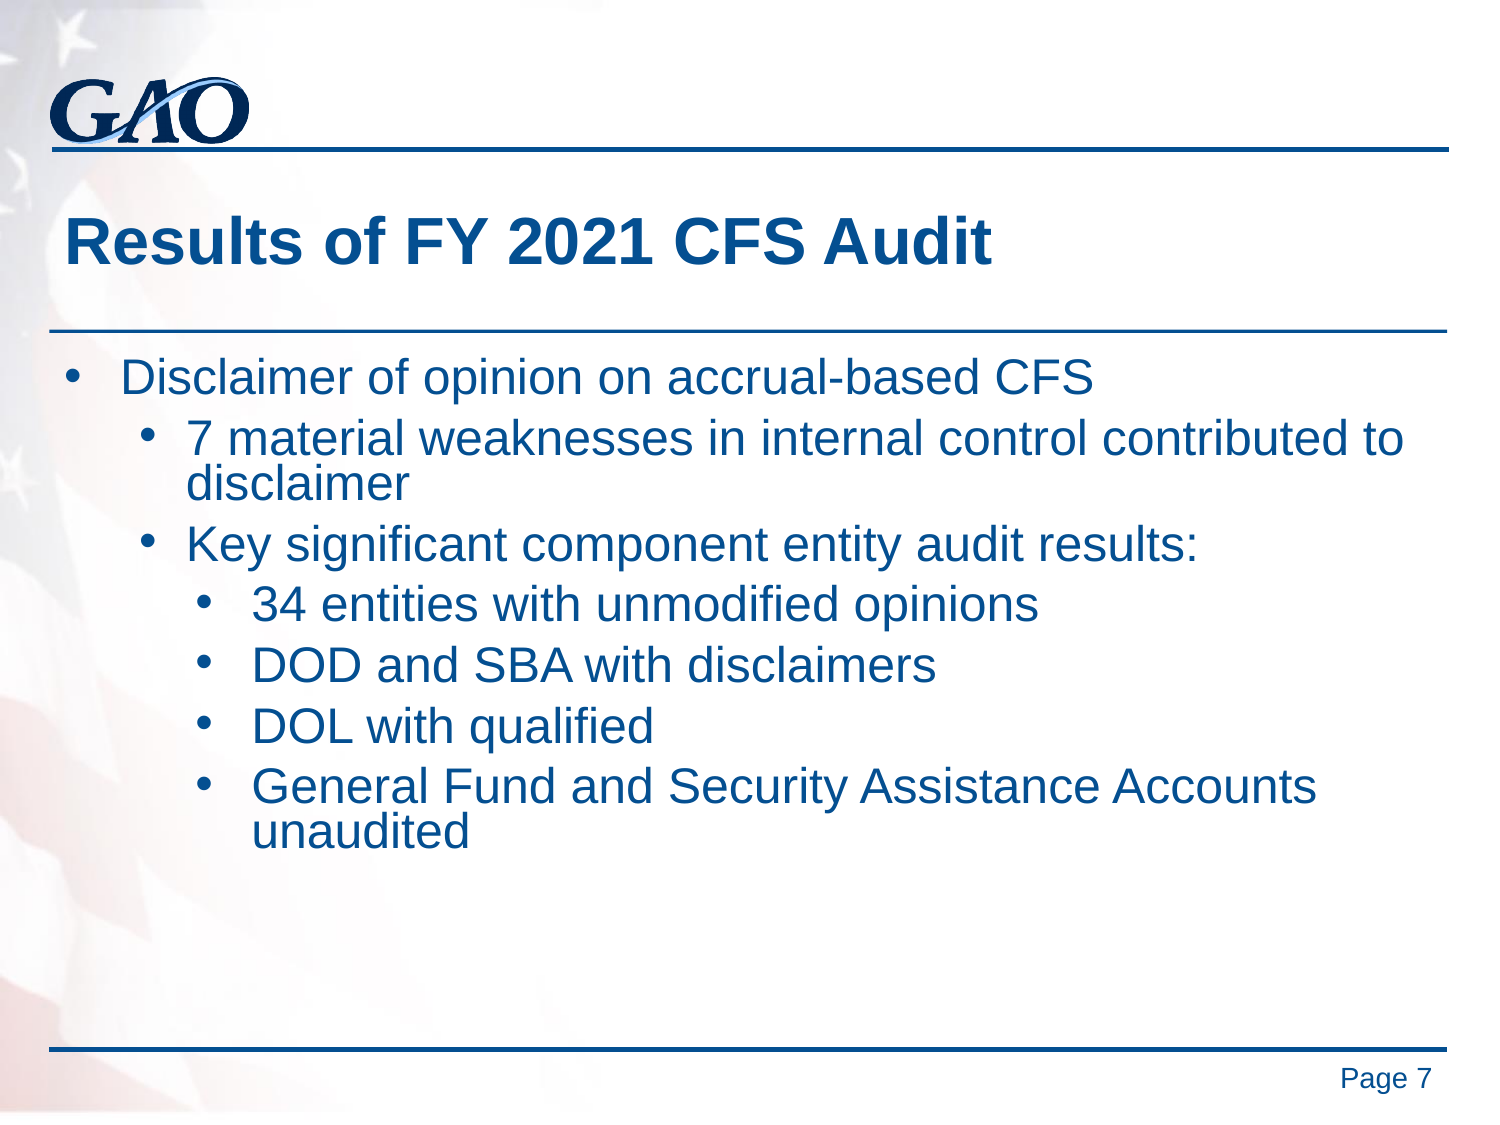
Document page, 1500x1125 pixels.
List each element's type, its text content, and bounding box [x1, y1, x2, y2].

list Disclaimer of opinion on accrual-based CFS 7 material weaknesses in internal control contributed to disclaimer Key significant component entity audit results: 34 entities with unmodified opinions DOD and SBA with disclaimers DOL with qualified General Fund and Security Assistance Accounts unaudited [49, 343, 1447, 1038]
picture [0, 0, 1500, 1125]
title Results of FY 2021 CFS Audit [49, 162, 1447, 313]
slide_number Page 7 [1097, 1050, 1448, 1103]
